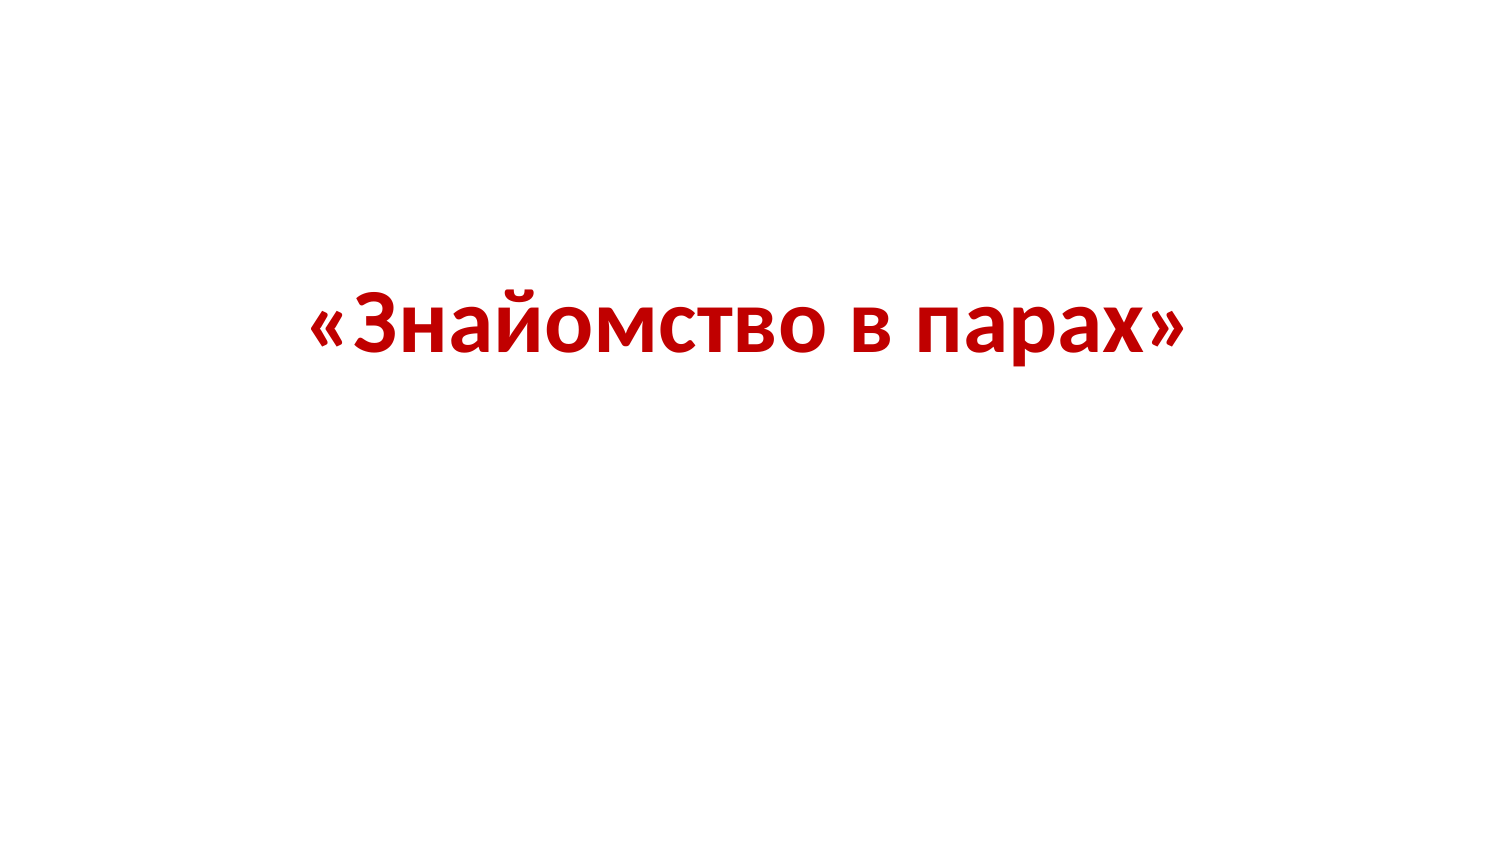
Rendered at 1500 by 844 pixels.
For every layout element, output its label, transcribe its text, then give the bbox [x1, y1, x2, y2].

title «Знайомство в парах» [75, 245, 1425, 387]
